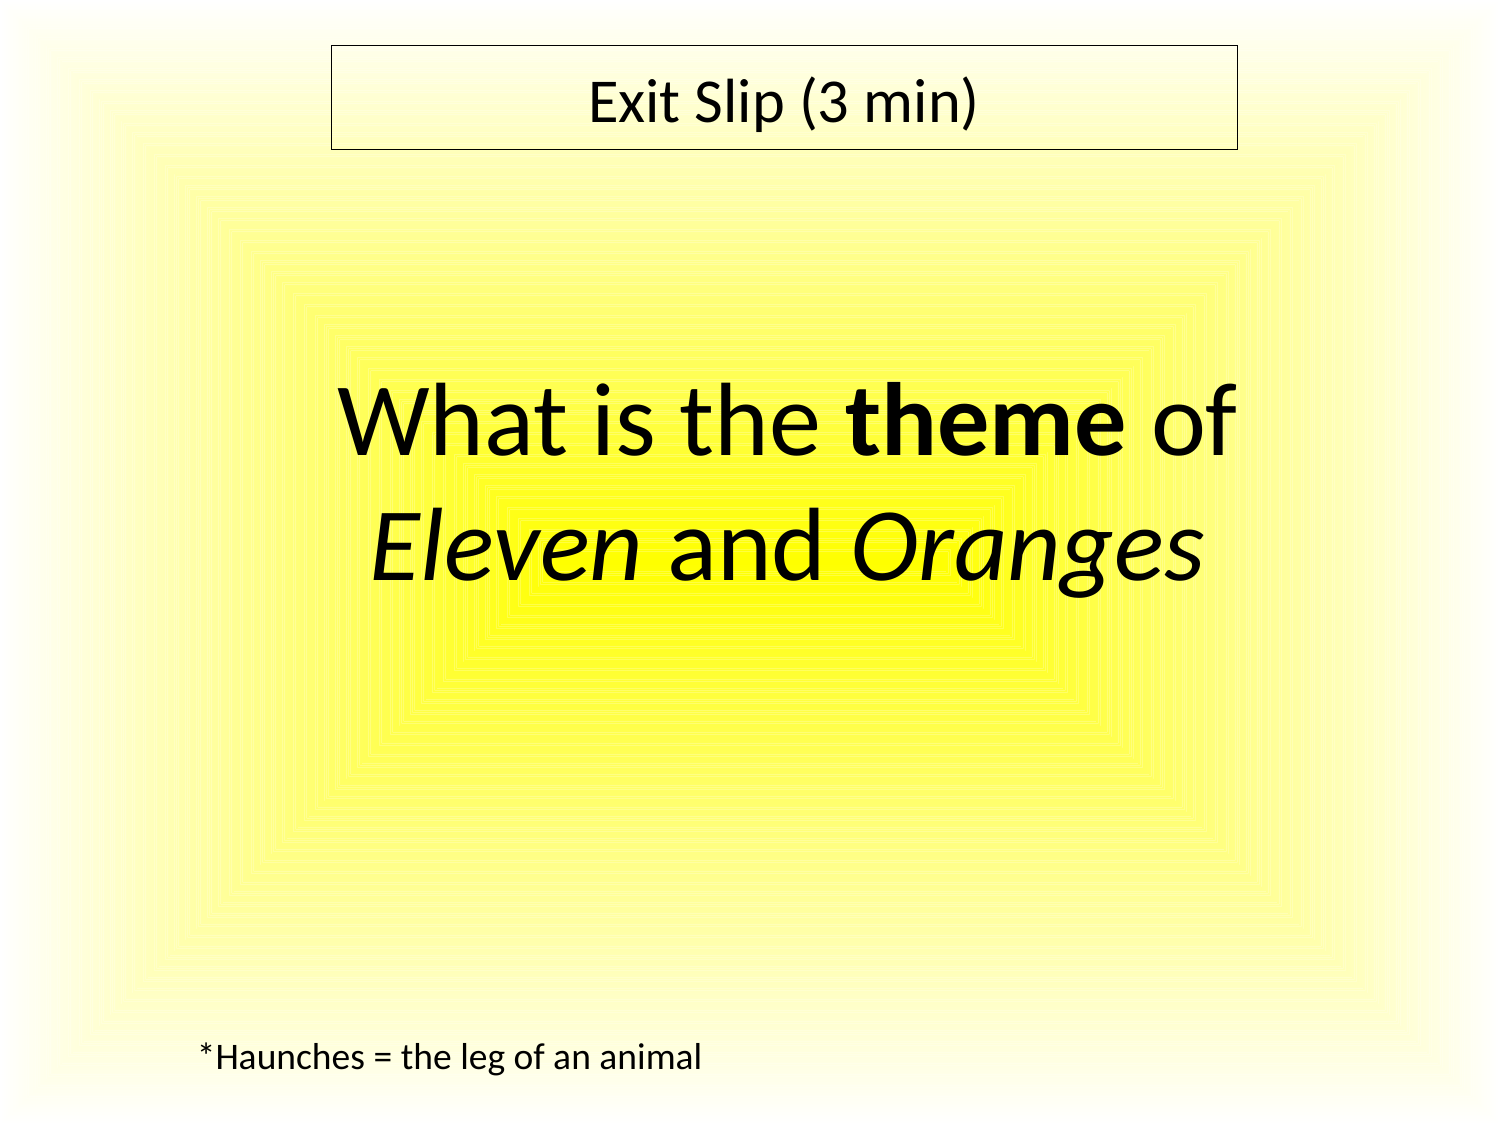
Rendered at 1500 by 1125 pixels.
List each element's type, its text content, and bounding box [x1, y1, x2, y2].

text_box Exit Slip (3 min) [331, 45, 1238, 150]
text_box What is the theme of Eleven and Oranges [287, 343, 1288, 734]
text_box *Haunches = the leg of an animal [182, 1024, 718, 1085]
